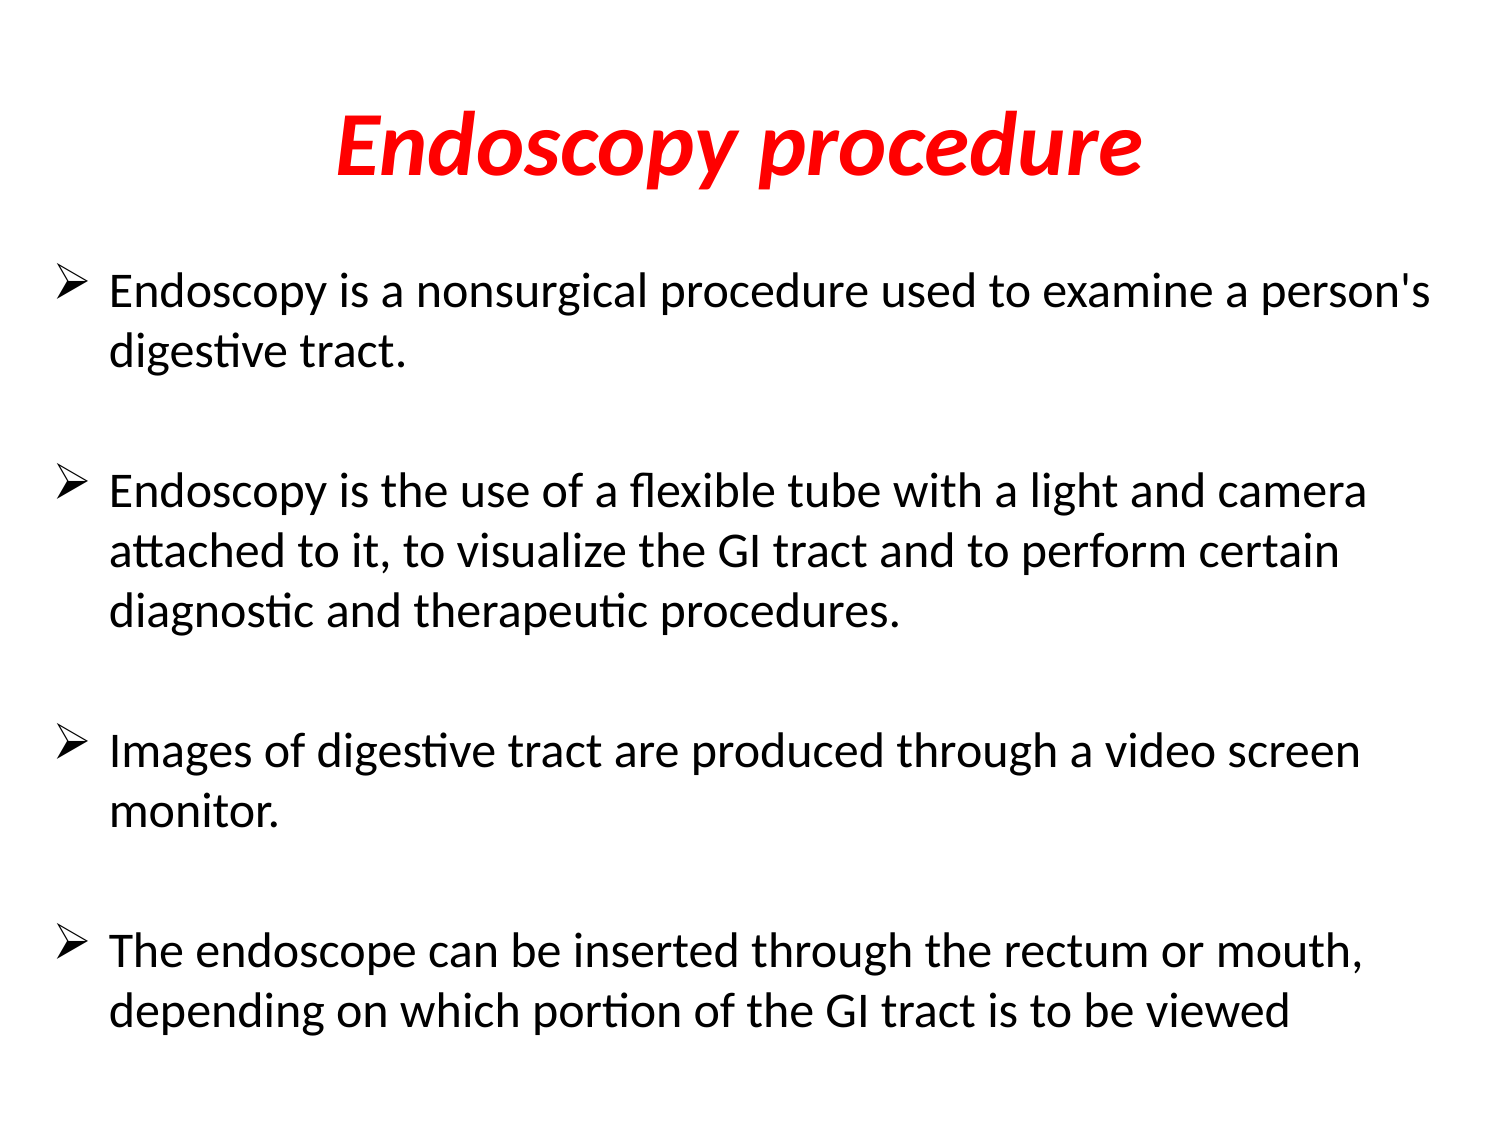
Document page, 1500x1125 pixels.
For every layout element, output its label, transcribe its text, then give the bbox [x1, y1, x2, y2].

list Endoscopy is a nonsurgical procedure used to examine a person's digestive tract. Endoscopy is the use of a flexible tube with a light and camera attached to it, to visualize the GI tract and to perform certain diagnostic and therapeutic procedures. Images of digestive tract are produced through a video screen monitor. The endoscope can be inserted through the rectum or mouth, depending on which portion of the GI tract is to be viewed [37, 249, 1463, 1063]
title Endoscopy procedure [75, 45, 1425, 233]
